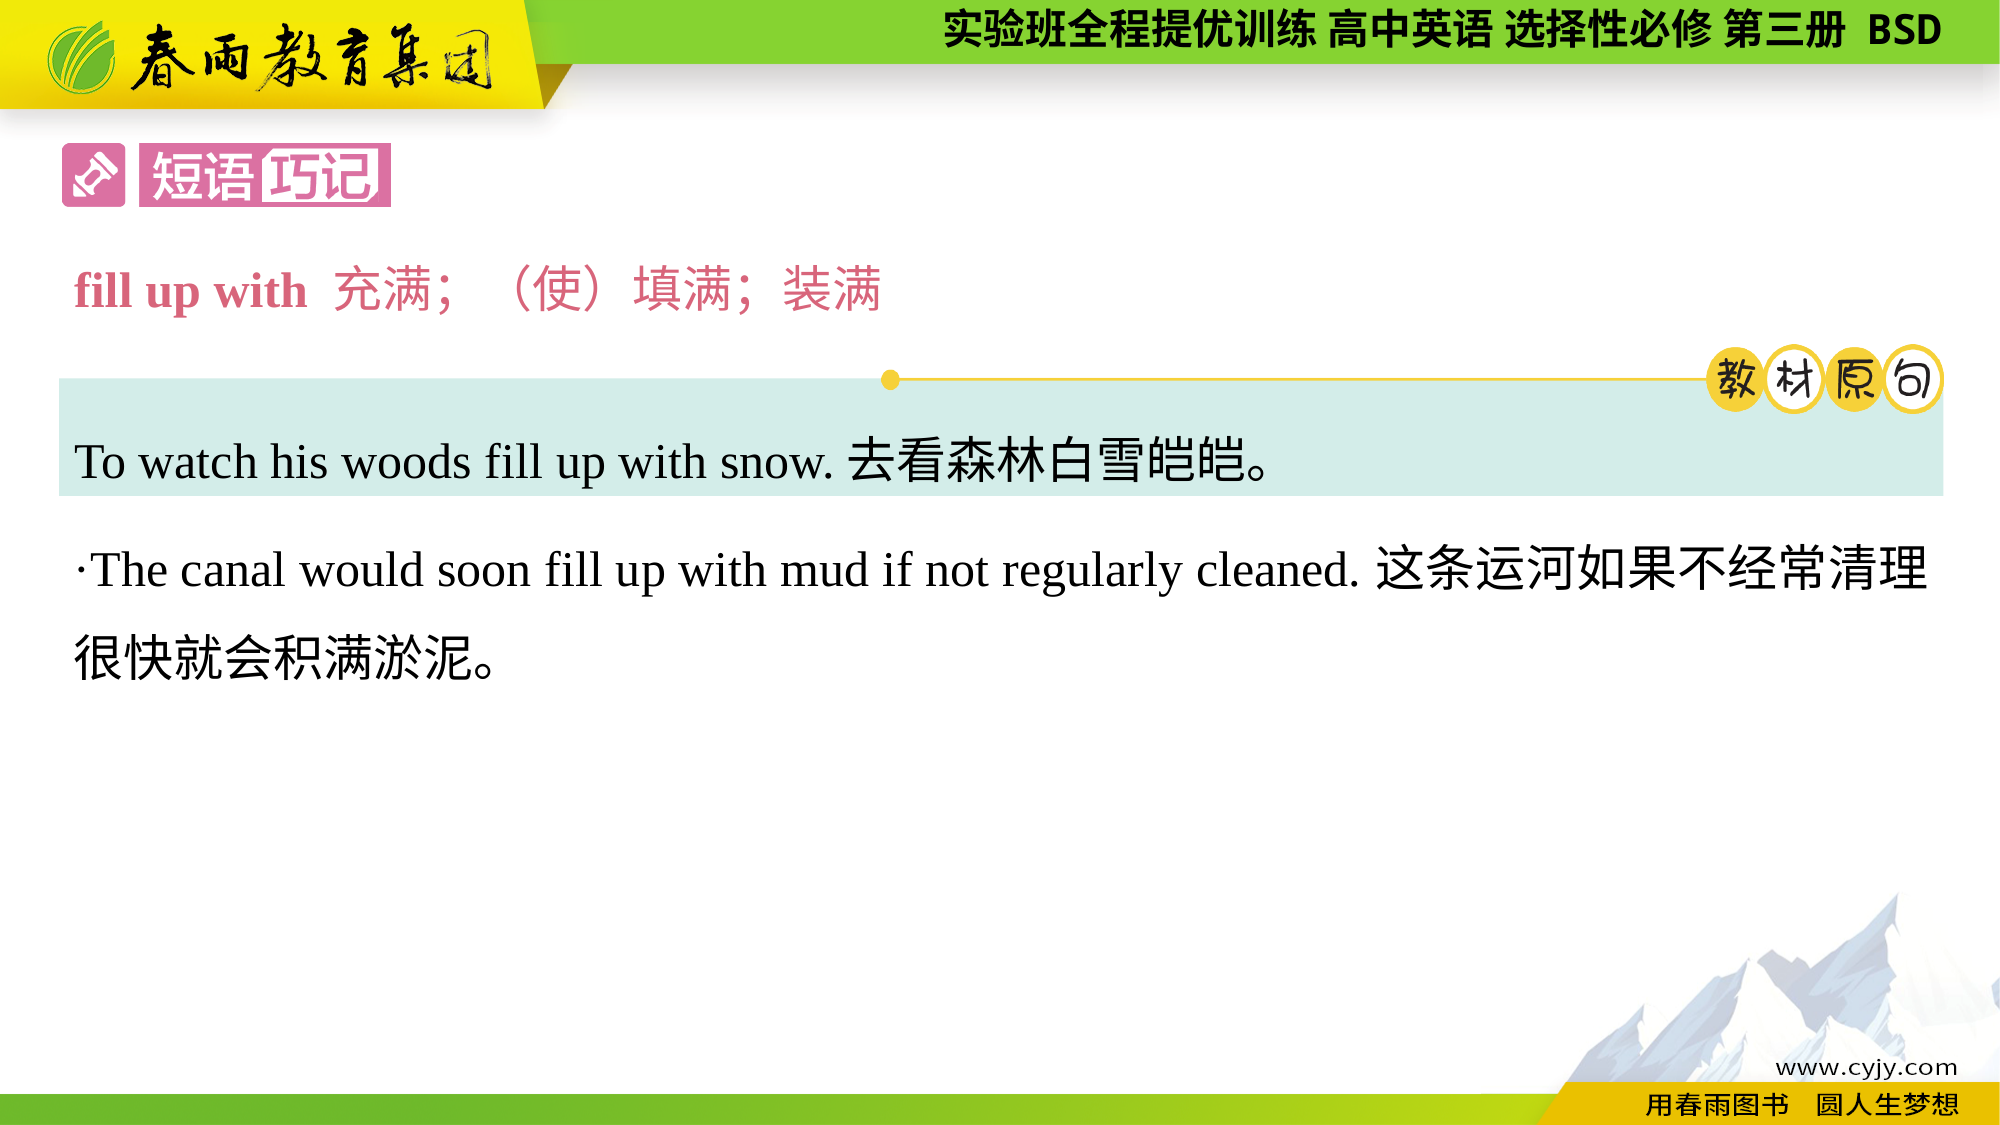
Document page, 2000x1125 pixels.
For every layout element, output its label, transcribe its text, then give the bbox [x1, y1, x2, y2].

text_box ·The canal would soon fill up with mud if not regularly cleaned.这条运河如果不经常清理很快就会积满淤泥。 [59, 499, 1944, 694]
picture [0, 0, 2000, 1125]
list fill up with 充满；（使）填满；装满 [59, 219, 1944, 315]
text_box To watch his woods fill up with snow.去看森林白雪皑皑。 [59, 378, 1944, 496]
